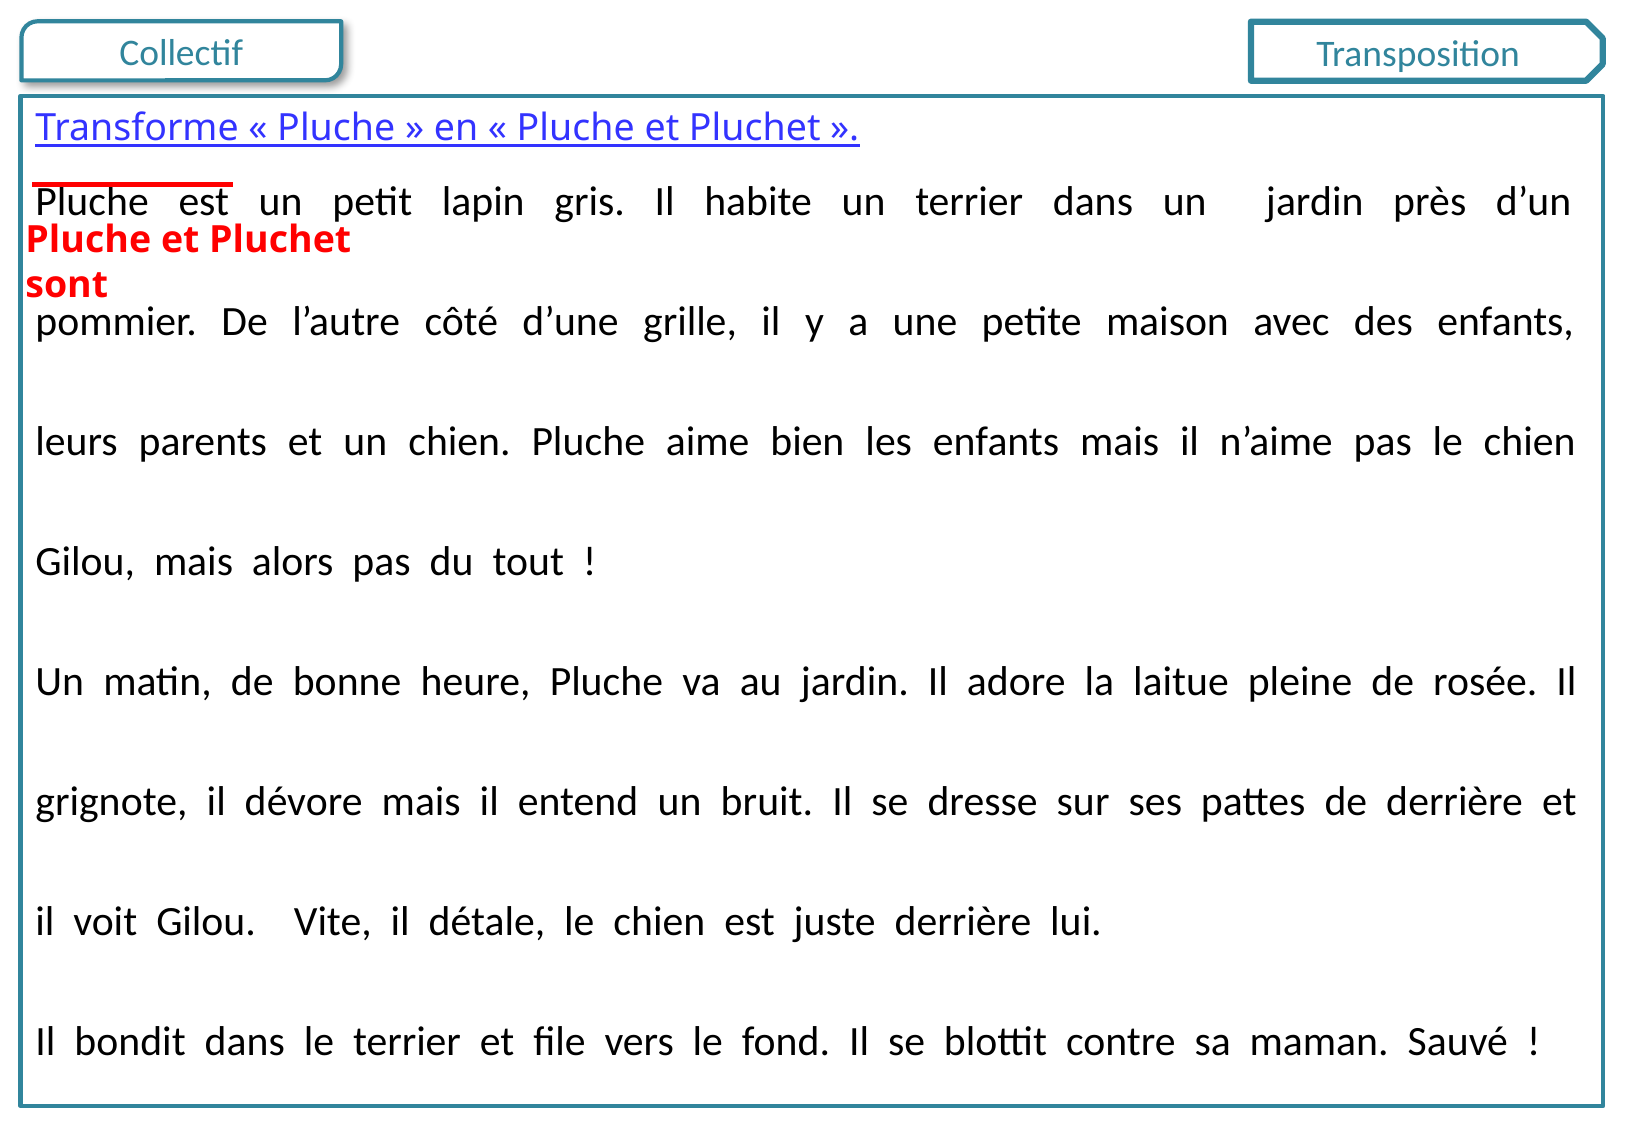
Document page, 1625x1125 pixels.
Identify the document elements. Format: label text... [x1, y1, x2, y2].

list Transposition [1251, 21, 1585, 81]
list Transforme « Pluche » en « Pluche et Pluchet ». [18, 94, 1605, 1108]
text_box Pluche et Pluchet sont [10, 208, 454, 313]
list Pluche est un petit lapin gris. Il habite un terrier dans un jardin près d’un pommier. De l’autre côté d’une grille, il y a une petite maison avec des enfants, leurs parents et un chien. Pluche aime bien les enfants mais il n’aime pas le chien Gilou, mais alors pas du tout ! Un matin, de bonne heure, Pluche va au jardin. Il adore la laitue pleine de rosée. Il grignote, il dévore mais il entend un bruit. Il se dresse sur ses pattes de derrière et il voit Gilou. Vite, il détale, le chien est juste derrière lui. Il bondit dans le terrier et file vers le fond. Il se blottit contre sa maman. Sauvé ! [20, 95, 1603, 1018]
